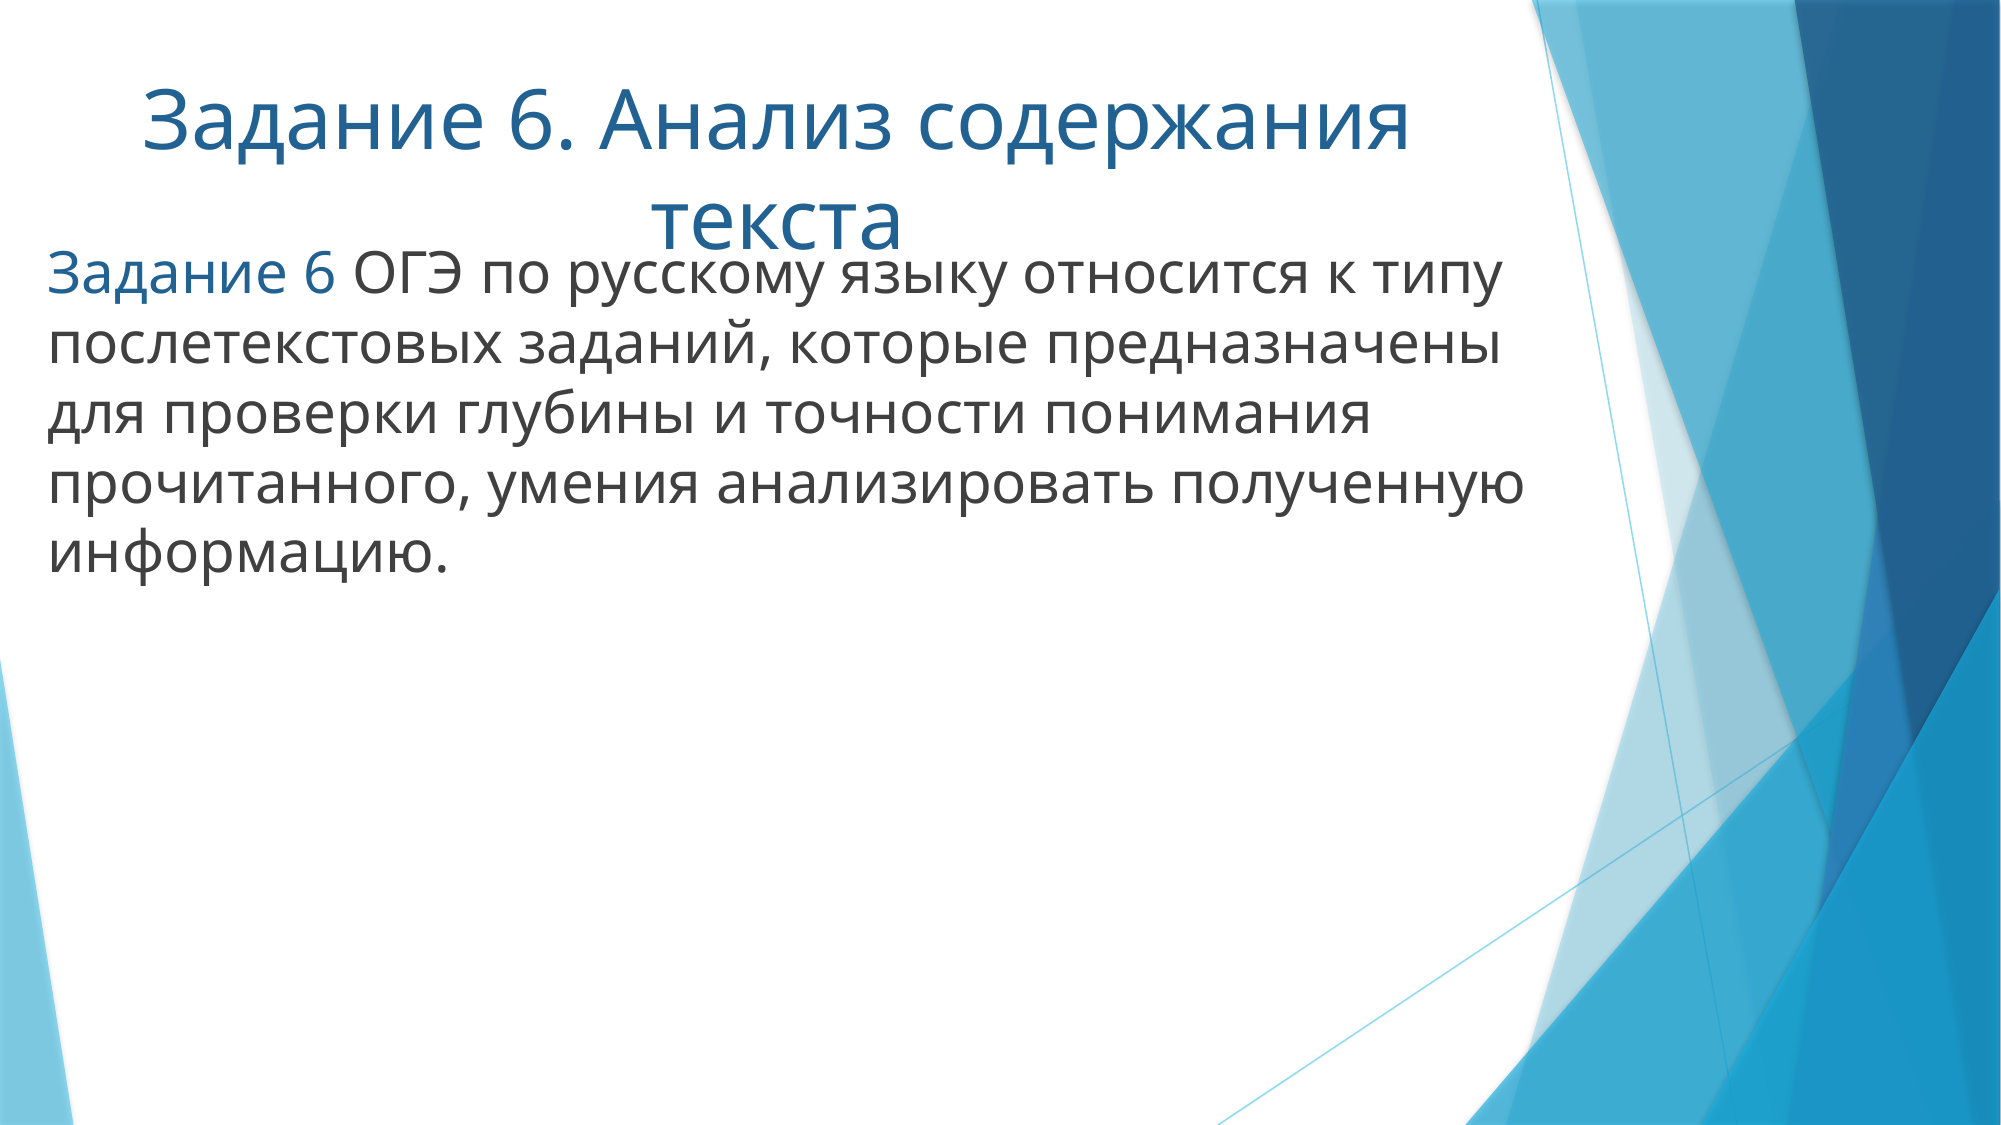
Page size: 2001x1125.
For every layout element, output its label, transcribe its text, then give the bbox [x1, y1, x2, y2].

text_box Задание 6. Анализ содержания текста [0, 58, 1556, 228]
list Задание 6 ОГЭ по русскому языку относится к типу послетекстовых заданий, которые предназначены для проверки глубины и точности понимания прочитанного, умения анализировать полученную информацию. [32, 227, 1564, 1038]
